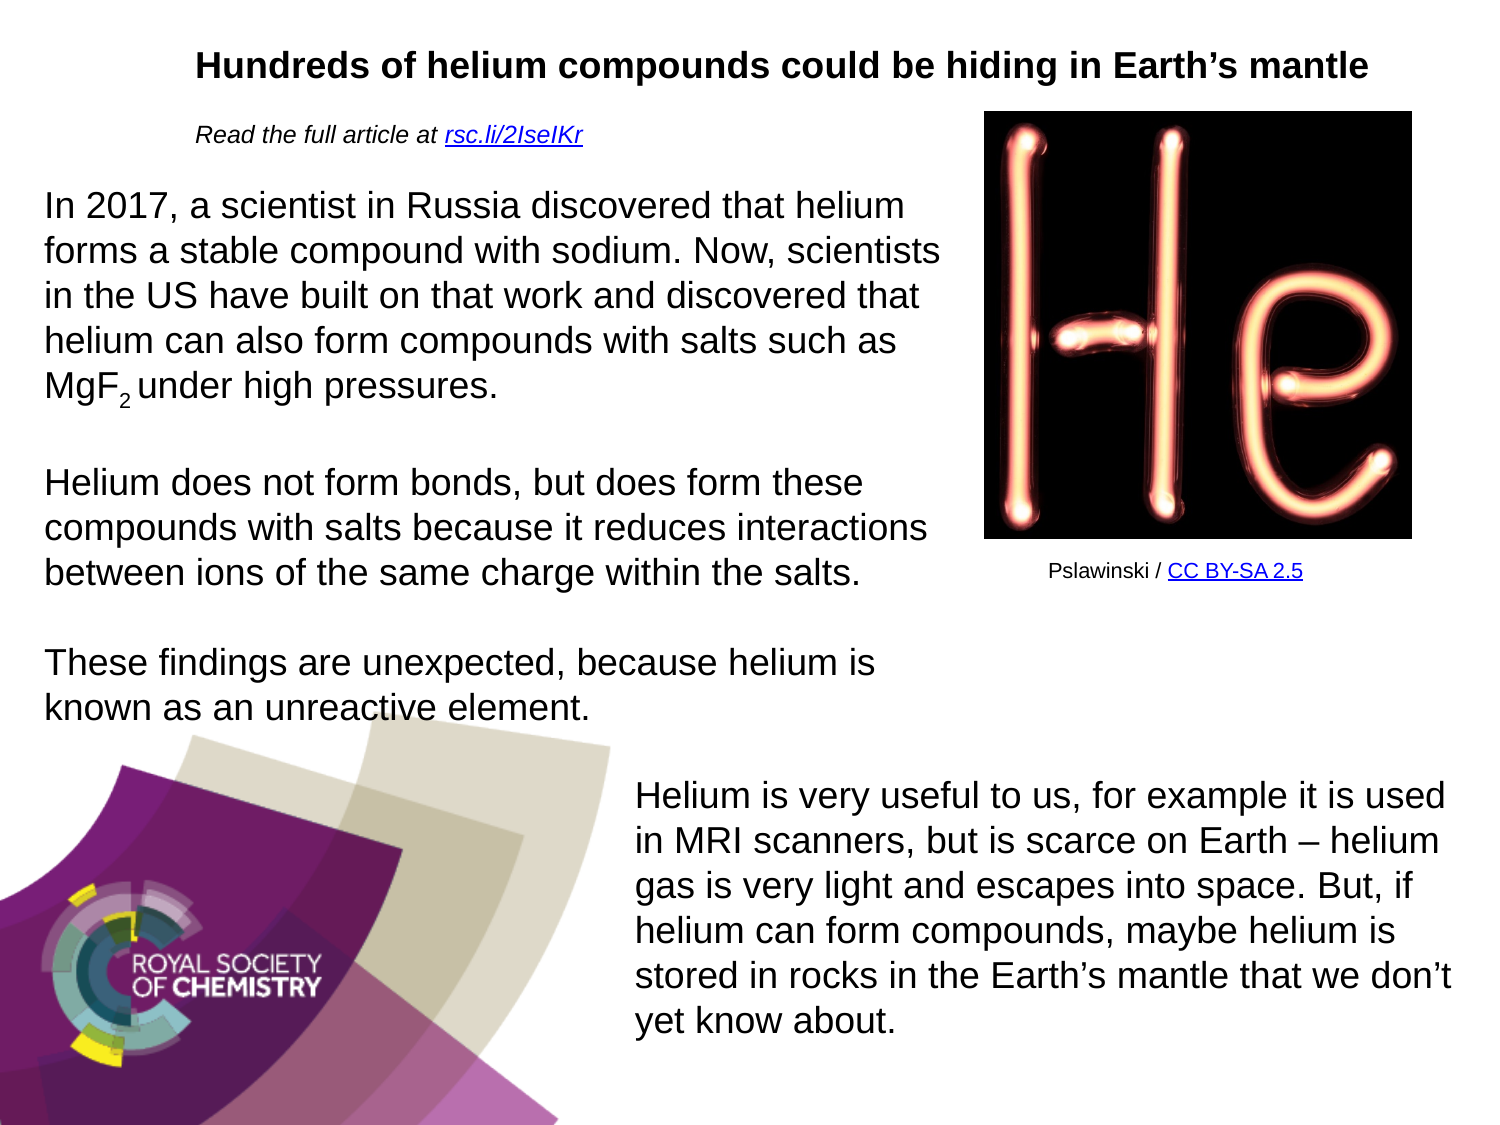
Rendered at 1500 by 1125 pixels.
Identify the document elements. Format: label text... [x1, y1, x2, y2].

picture [0, 3, 1500, 1125]
text_box Read the full article at rsc.li/2IseIKr [180, 111, 642, 157]
text_box Hundreds of helium compounds could be hiding in Earth’s mantle [180, 33, 1412, 94]
text_box Pslawinski / CC BY-SA 2.5 [1033, 548, 1336, 590]
text_box Helium is very useful to us, for example it is used in MRI scanners, but is scarce on Earth – helium gas is very light and escapes into space. But, if helium can form compounds, maybe helium is stored in rocks in the Earth’s mantle that we don’t yet know about. [620, 763, 1473, 1048]
text_box In 2017, a scientist in Russia discovered that helium forms a stable compound with sodium. Now, scientists in the US have built on that work and discovered that helium can also form compounds with salts such as MgF2 under high pressures. Helium does not form bonds, but does form these compounds with salts because it reduces interactions between ions of the same charge within the salts. These findings are unexpected, because helium is known as an unreactive element. [29, 174, 961, 781]
